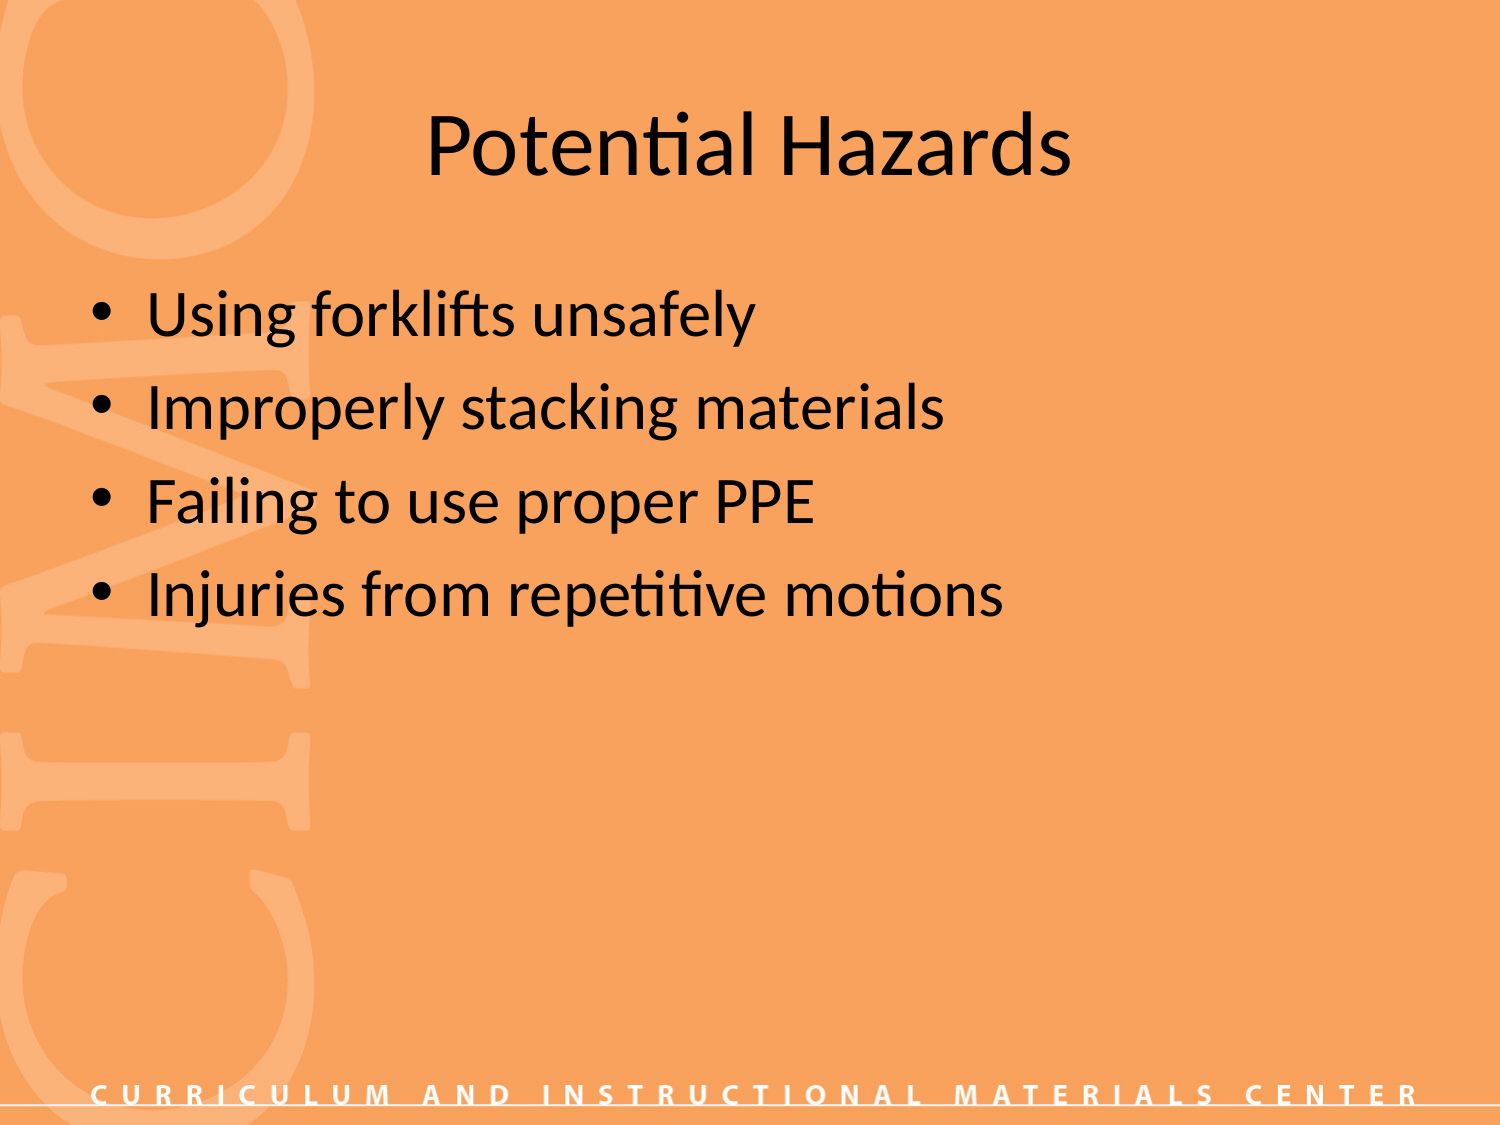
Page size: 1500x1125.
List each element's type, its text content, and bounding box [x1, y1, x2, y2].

title Potential Hazards [75, 45, 1425, 233]
list Using forklifts unsafely Improperly stacking materials Failing to use proper PPE Injuries from repetitive motions [75, 262, 1425, 1005]
picture [0, 0, 1500, 1125]
